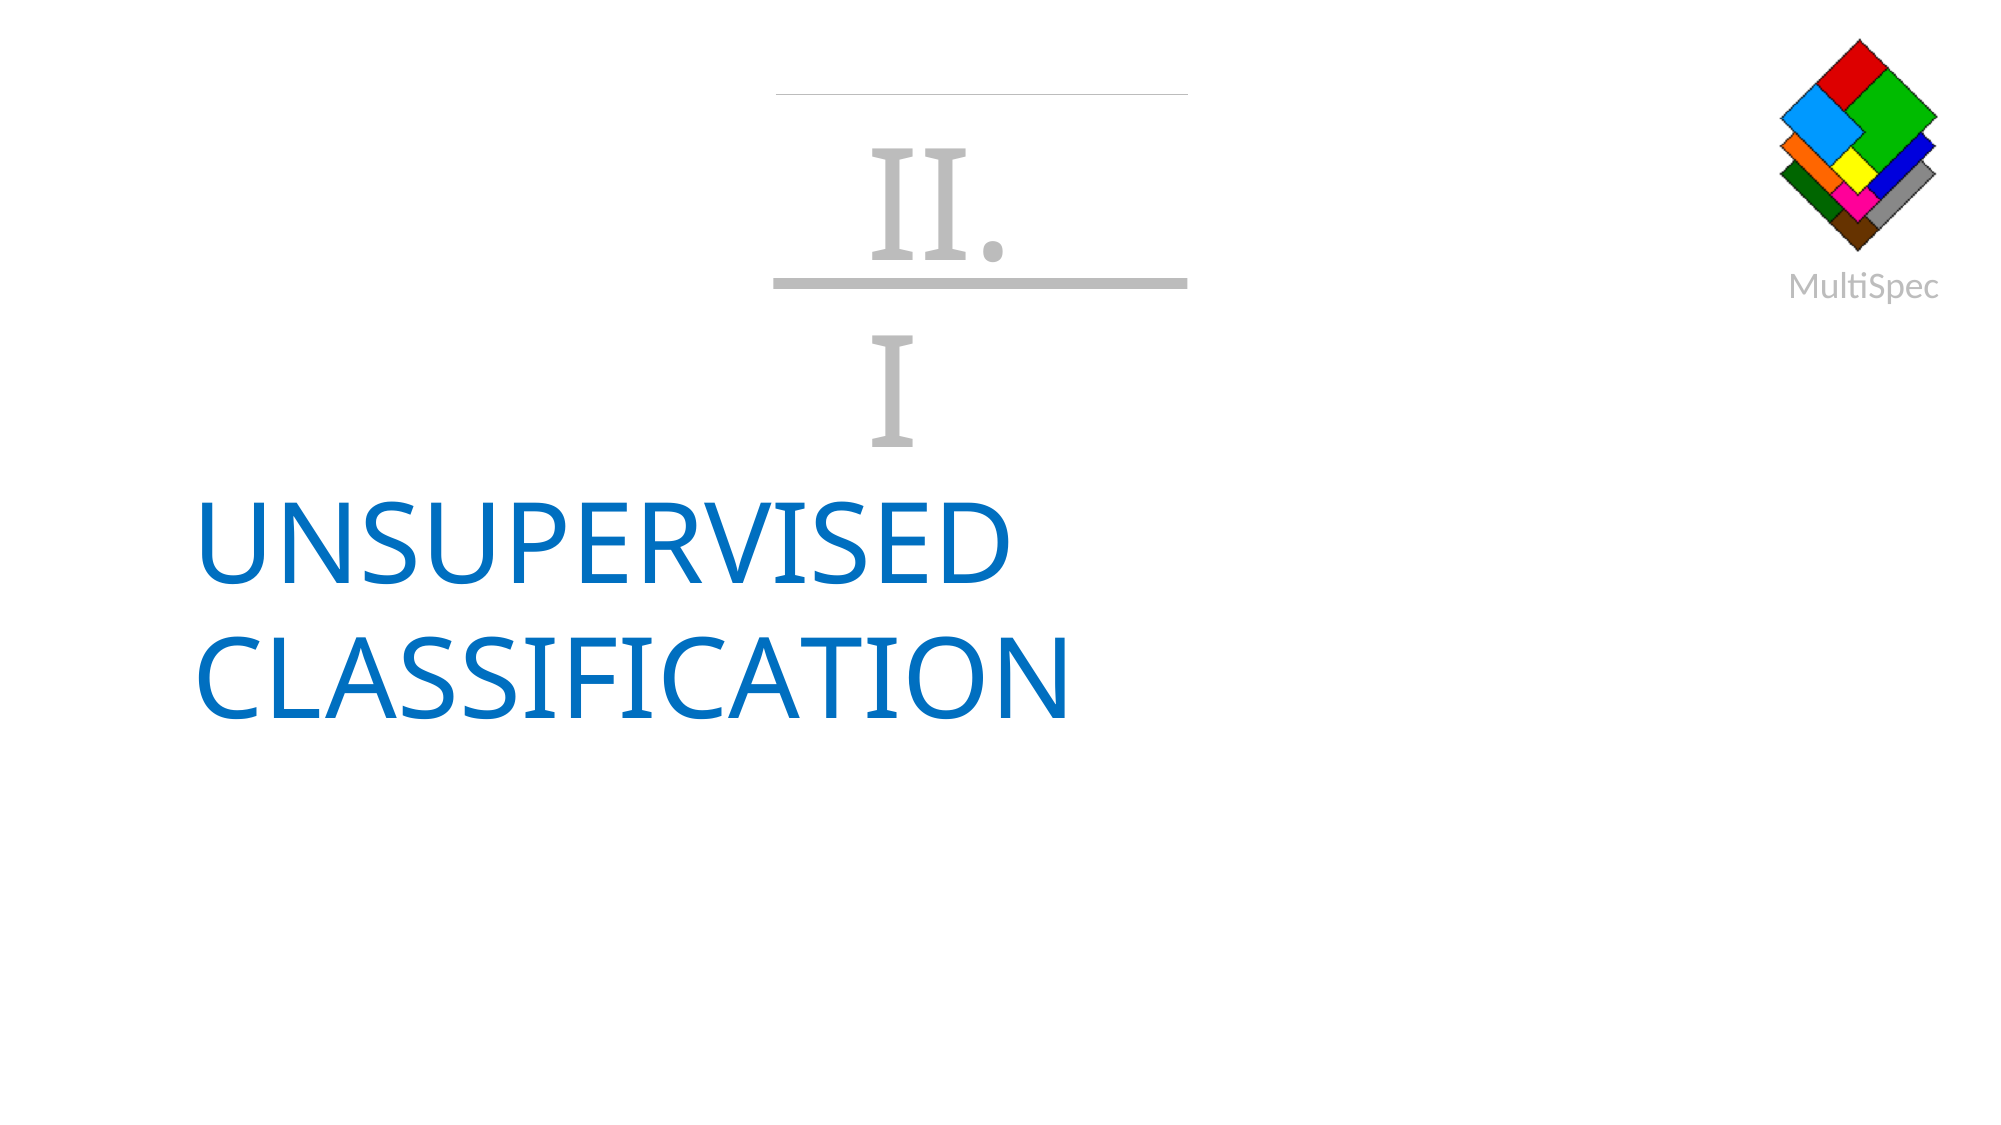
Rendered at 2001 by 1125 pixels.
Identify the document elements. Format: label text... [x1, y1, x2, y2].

text_box II.I [864, 101, 1045, 479]
text_box UNSUPERVISED CLASSIFICATION [190, 469, 1880, 742]
text_box [1045, 278, 1188, 289]
text_box [773, 278, 864, 289]
picture [1779, 38, 1938, 252]
text_box MultiSpec [1786, 258, 1947, 306]
